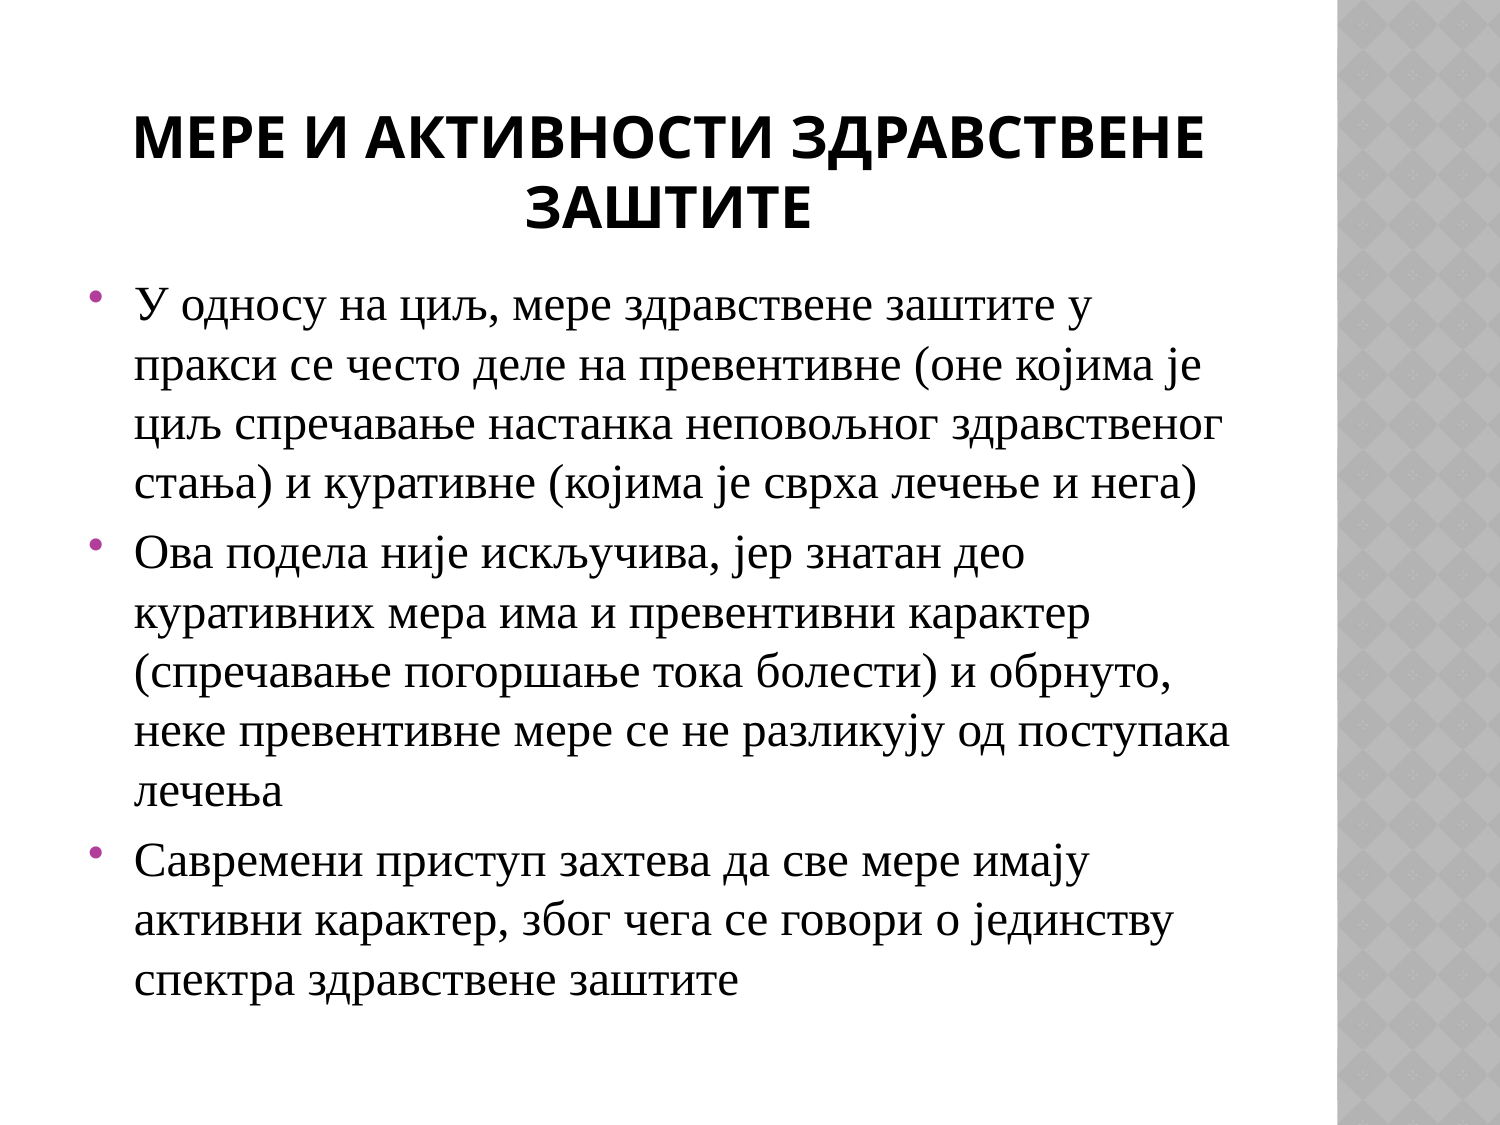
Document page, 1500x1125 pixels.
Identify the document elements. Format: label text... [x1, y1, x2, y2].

title МЕРЕ И АКТИВНОСТИ ЗДРАВСТВЕНЕ ЗАШТИТЕ [75, 52, 1263, 240]
list У односу на циљ, мере здравствене заштите у пракси се често деле на превентивне (оне којима је циљ спречавање настанка неповољног здравственог стања) и куративне (којима је сврха лечење и нега) Ова подела није искључива, јер знатан део куративних мера има и превентивни карактер (спречавање погоршање тока болести) и обрнуто, неке превентивне мере се не разликују од поступака лечења Савремени приступ захтева да све мере имају активни карактер, због чега се говори о јединству спектра здравствене заштите [75, 264, 1263, 1059]
